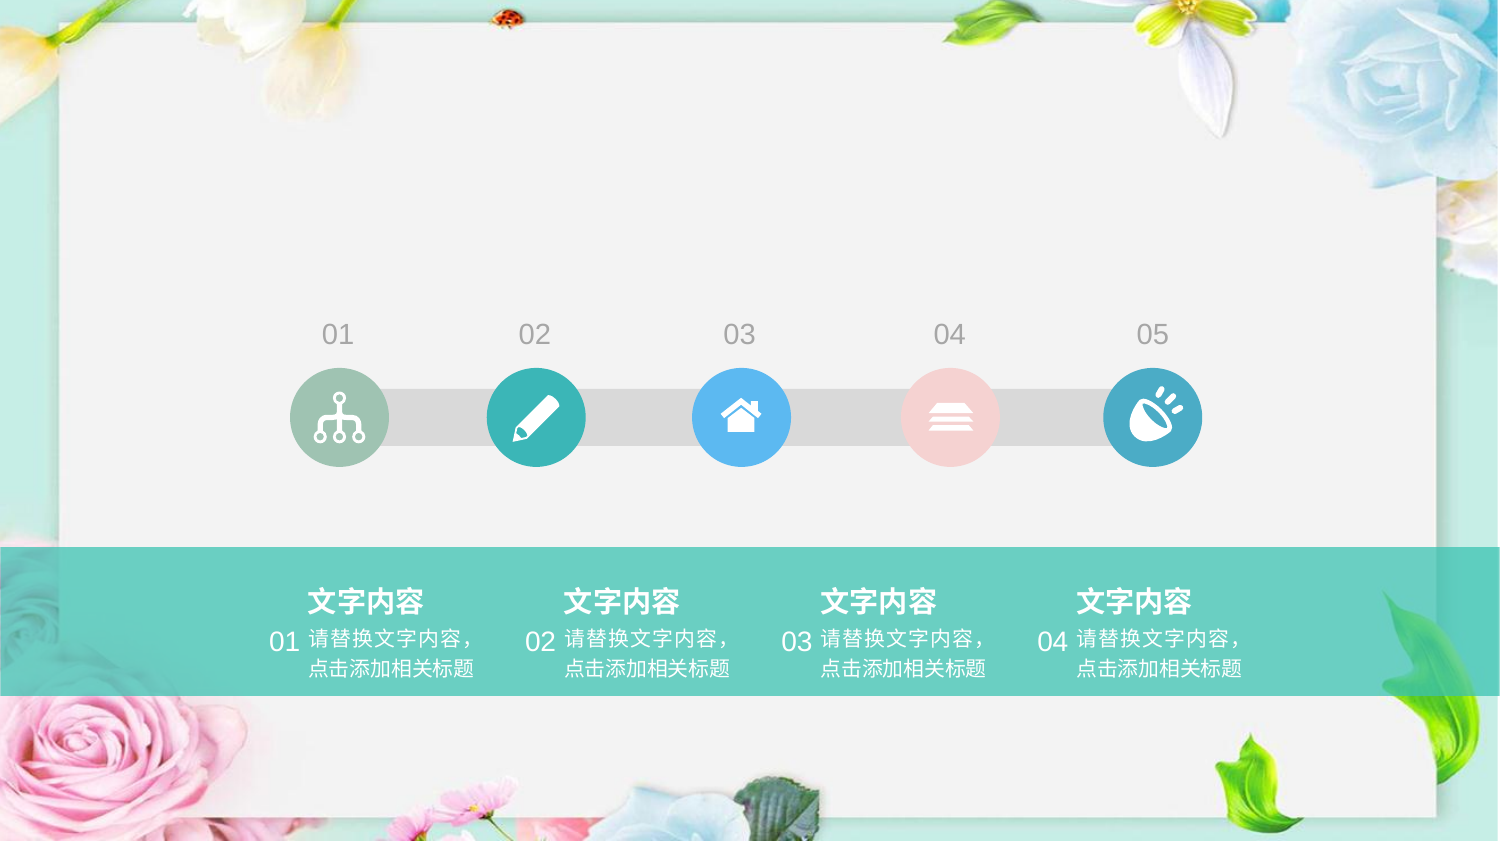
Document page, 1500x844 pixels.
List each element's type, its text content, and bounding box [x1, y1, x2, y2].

picture [0, 697, 1498, 841]
text_box 04 [922, 303, 977, 356]
text_box 文字内容 [307, 576, 426, 619]
text_box [586, 388, 692, 447]
picture [0, 0, 1498, 546]
text_box 03 [781, 616, 813, 657]
text_box 03 [712, 303, 767, 356]
text_box 请替换文字内容，点击添加相关标题 [820, 621, 996, 681]
text_box 文字内容 [563, 576, 682, 619]
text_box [692, 367, 792, 467]
text_box 文字内容 [820, 576, 938, 619]
text_box 04 [1037, 616, 1069, 657]
text_box 02 [525, 616, 557, 657]
text_box [792, 388, 900, 447]
text_box [0, 546, 1500, 697]
text_box 05 [1121, 303, 1184, 356]
text_box 请替换文字内容，点击添加相关标题 [1076, 621, 1252, 681]
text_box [1103, 367, 1203, 467]
text_box [389, 388, 486, 447]
text_box 请替换文字内容，点击添加相关标题 [308, 621, 484, 681]
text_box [486, 367, 586, 467]
text_box 02 [507, 303, 562, 356]
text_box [900, 367, 1000, 467]
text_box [289, 367, 389, 467]
text_box 请替换文字内容，点击添加相关标题 [564, 621, 740, 681]
text_box [1000, 388, 1103, 447]
text_box 01 [311, 303, 366, 356]
text_box 文字内容 [1076, 576, 1194, 619]
text_box 01 [269, 616, 301, 657]
